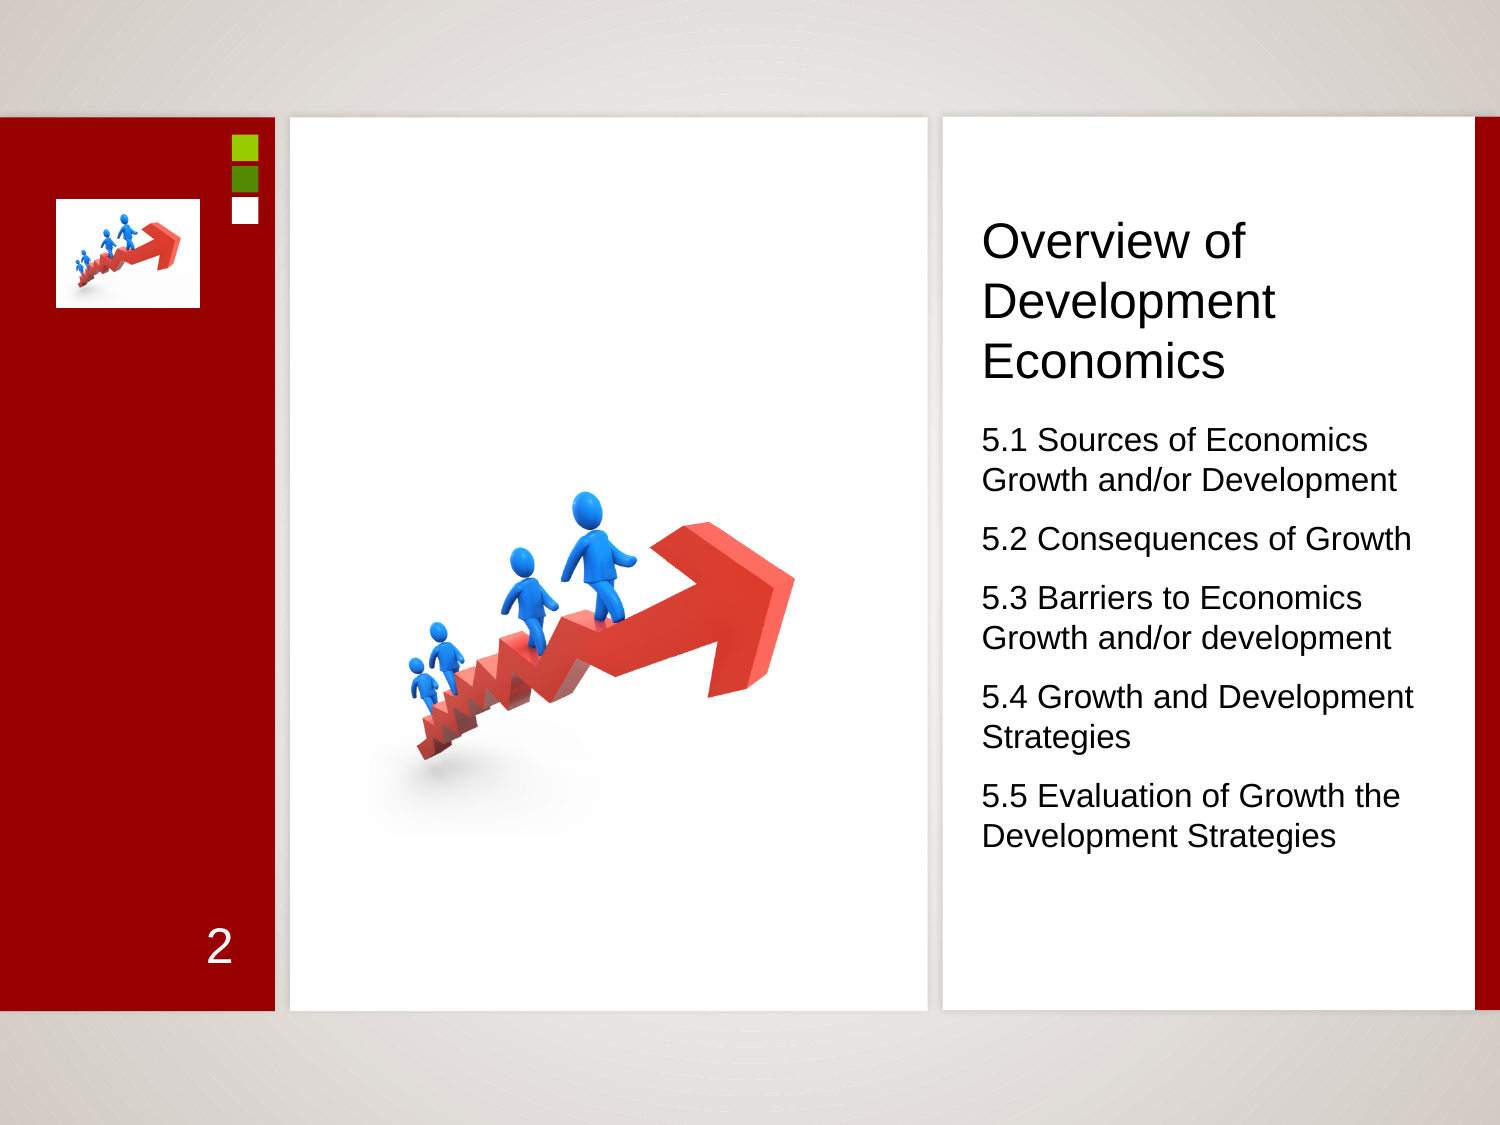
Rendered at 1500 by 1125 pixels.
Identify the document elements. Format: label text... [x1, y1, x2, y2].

slide_number 2 [56, 893, 249, 994]
title Overview of Development Economics [966, 151, 1452, 396]
picture [336, 436, 866, 834]
picture [56, 199, 201, 308]
list 5.1 Sources of Economics Growth and/or Development 5.2 Consequences of Growth 5.3 Barriers to Economics Growth and/or development 5.4 Growth and Development Strategies 5.5 Evaluation of Growth the Development Strategies [966, 410, 1452, 994]
